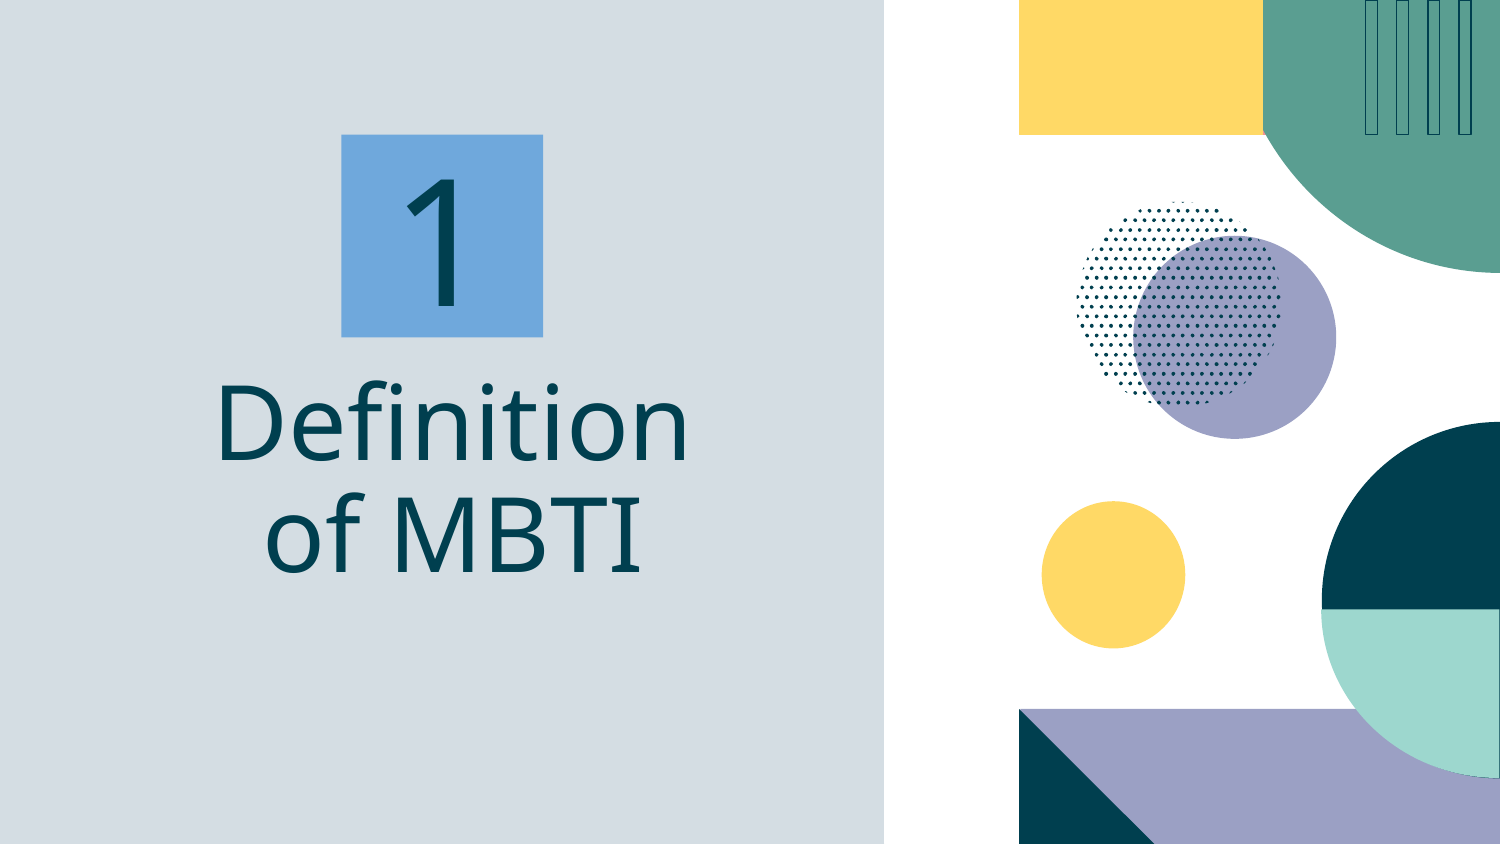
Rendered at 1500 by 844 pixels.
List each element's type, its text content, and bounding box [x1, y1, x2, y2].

title 1 [341, 134, 544, 338]
text_box [1019, 0, 1263, 135]
text_box [1042, 501, 1185, 648]
title Definition of MBTI [134, 364, 750, 602]
